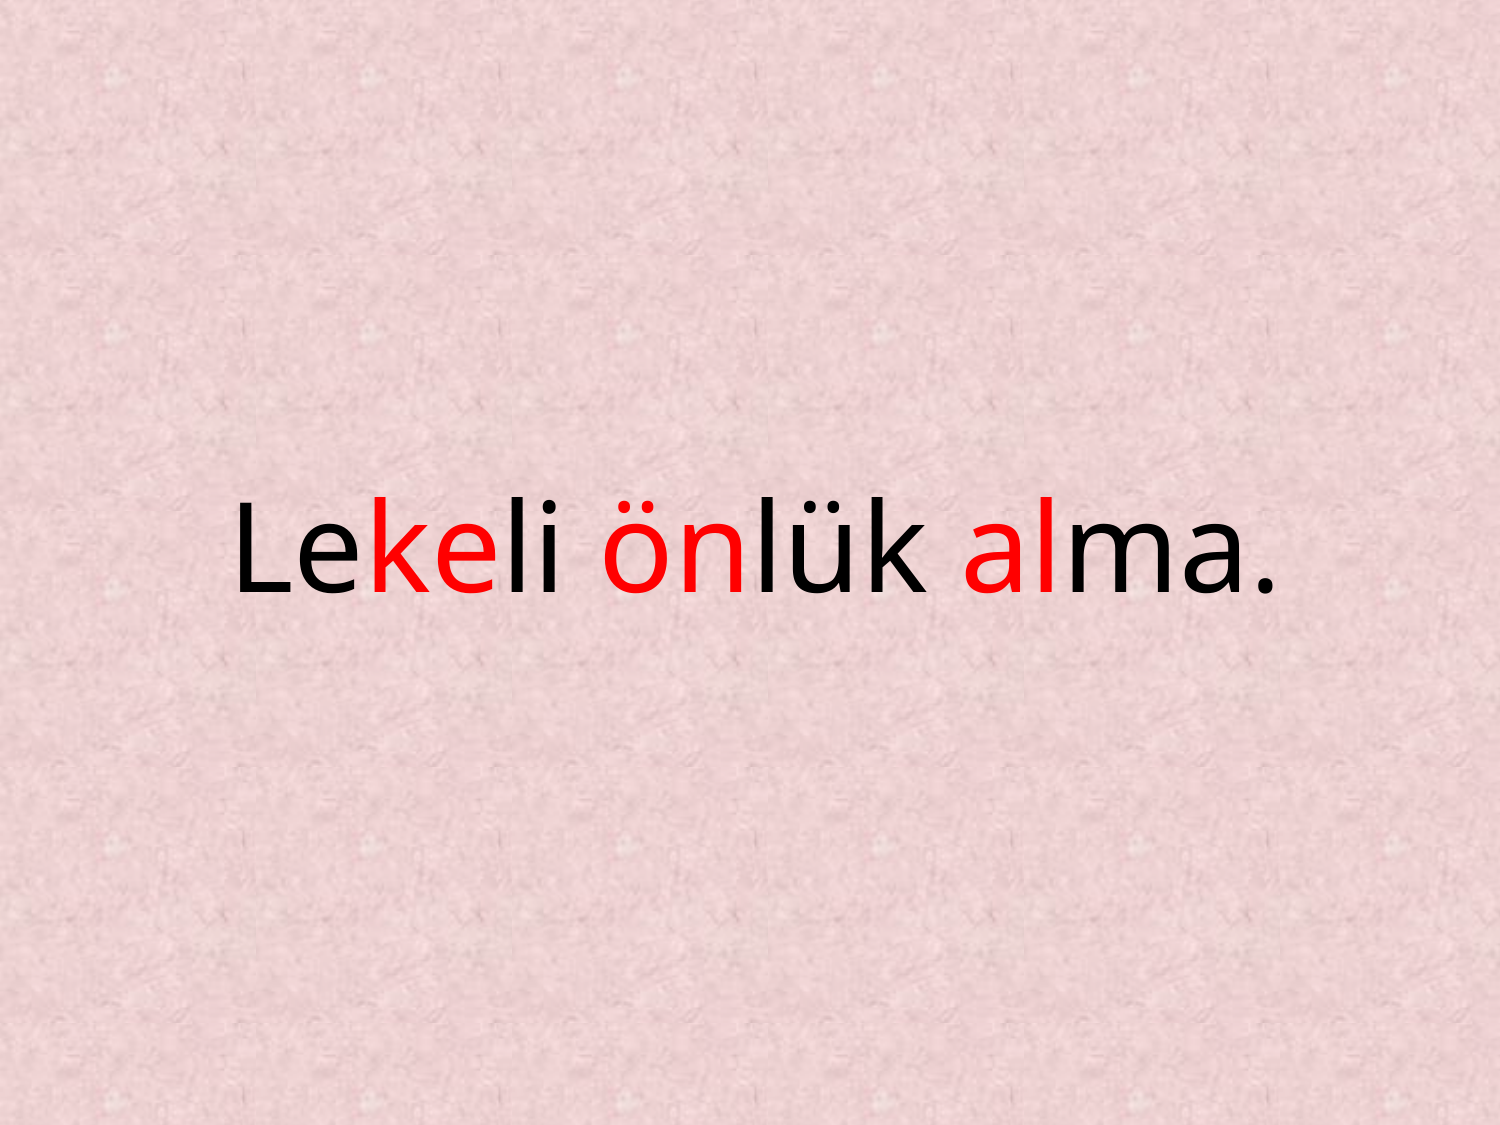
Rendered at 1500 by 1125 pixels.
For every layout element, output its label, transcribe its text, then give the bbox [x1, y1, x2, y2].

title Lekeli önlük alma. [117, 421, 1393, 663]
